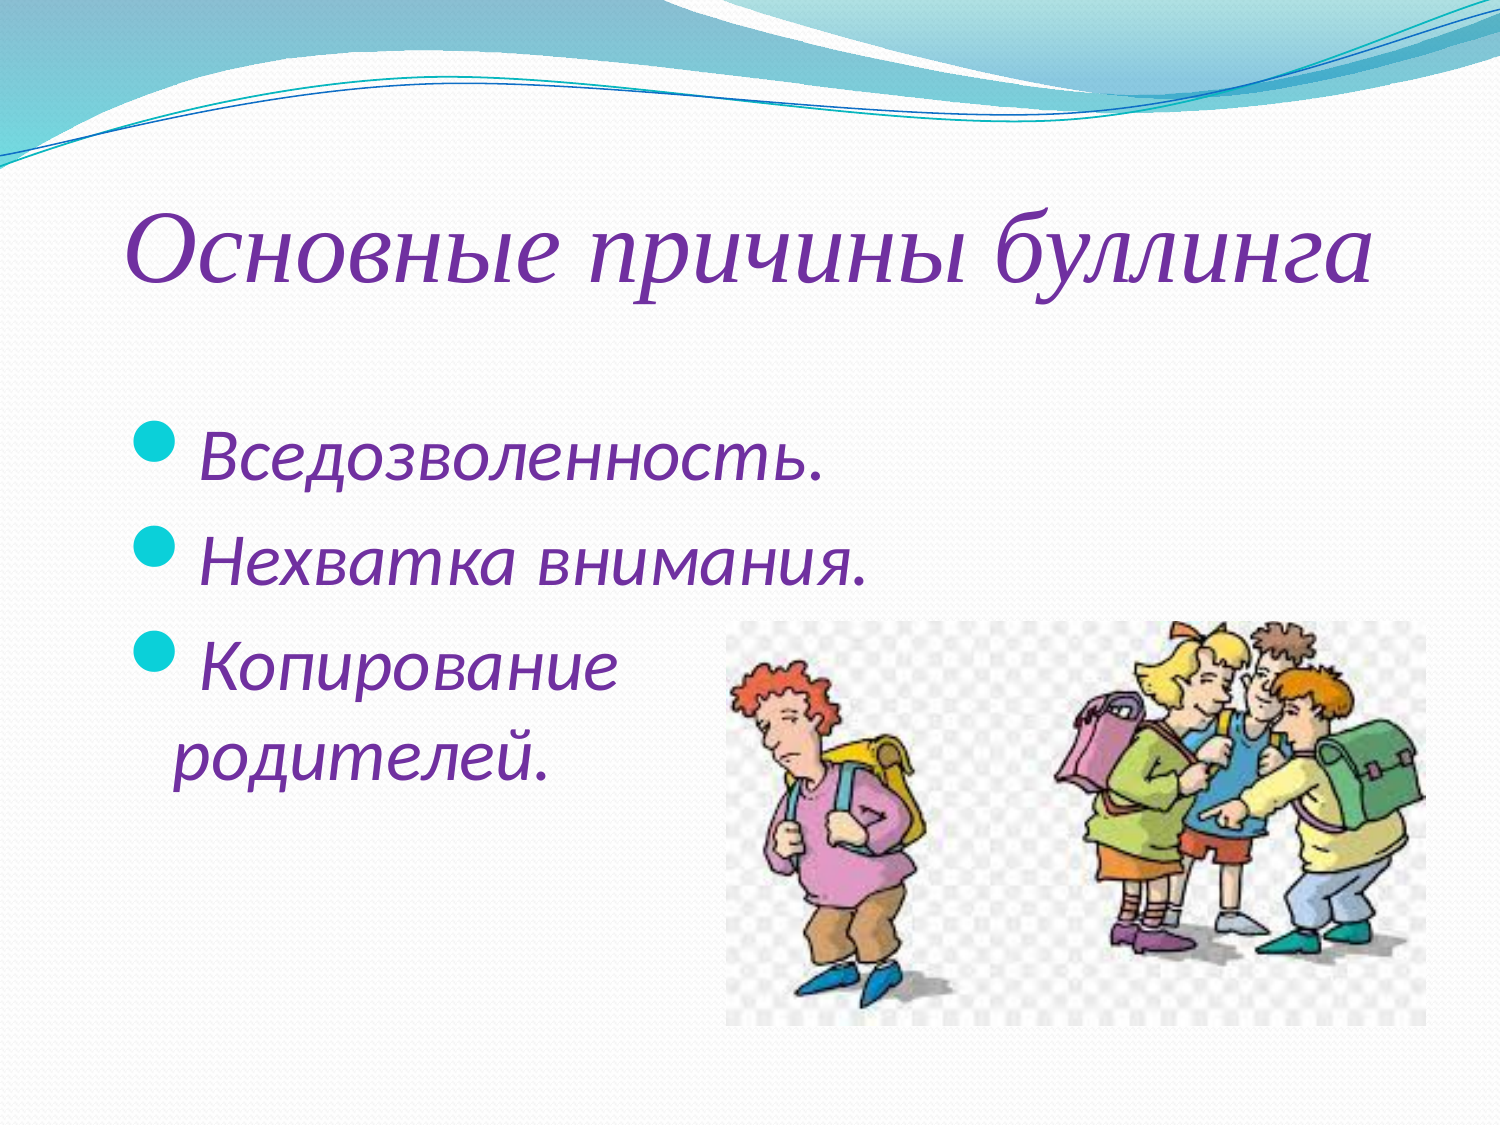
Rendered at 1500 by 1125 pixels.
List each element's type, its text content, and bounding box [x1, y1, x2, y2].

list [726, 620, 1427, 1026]
list Вседозволенность. Нехватка внимания. Копирование родителей. [112, 398, 925, 1055]
title Основные причины буллинга [75, 115, 1425, 303]
